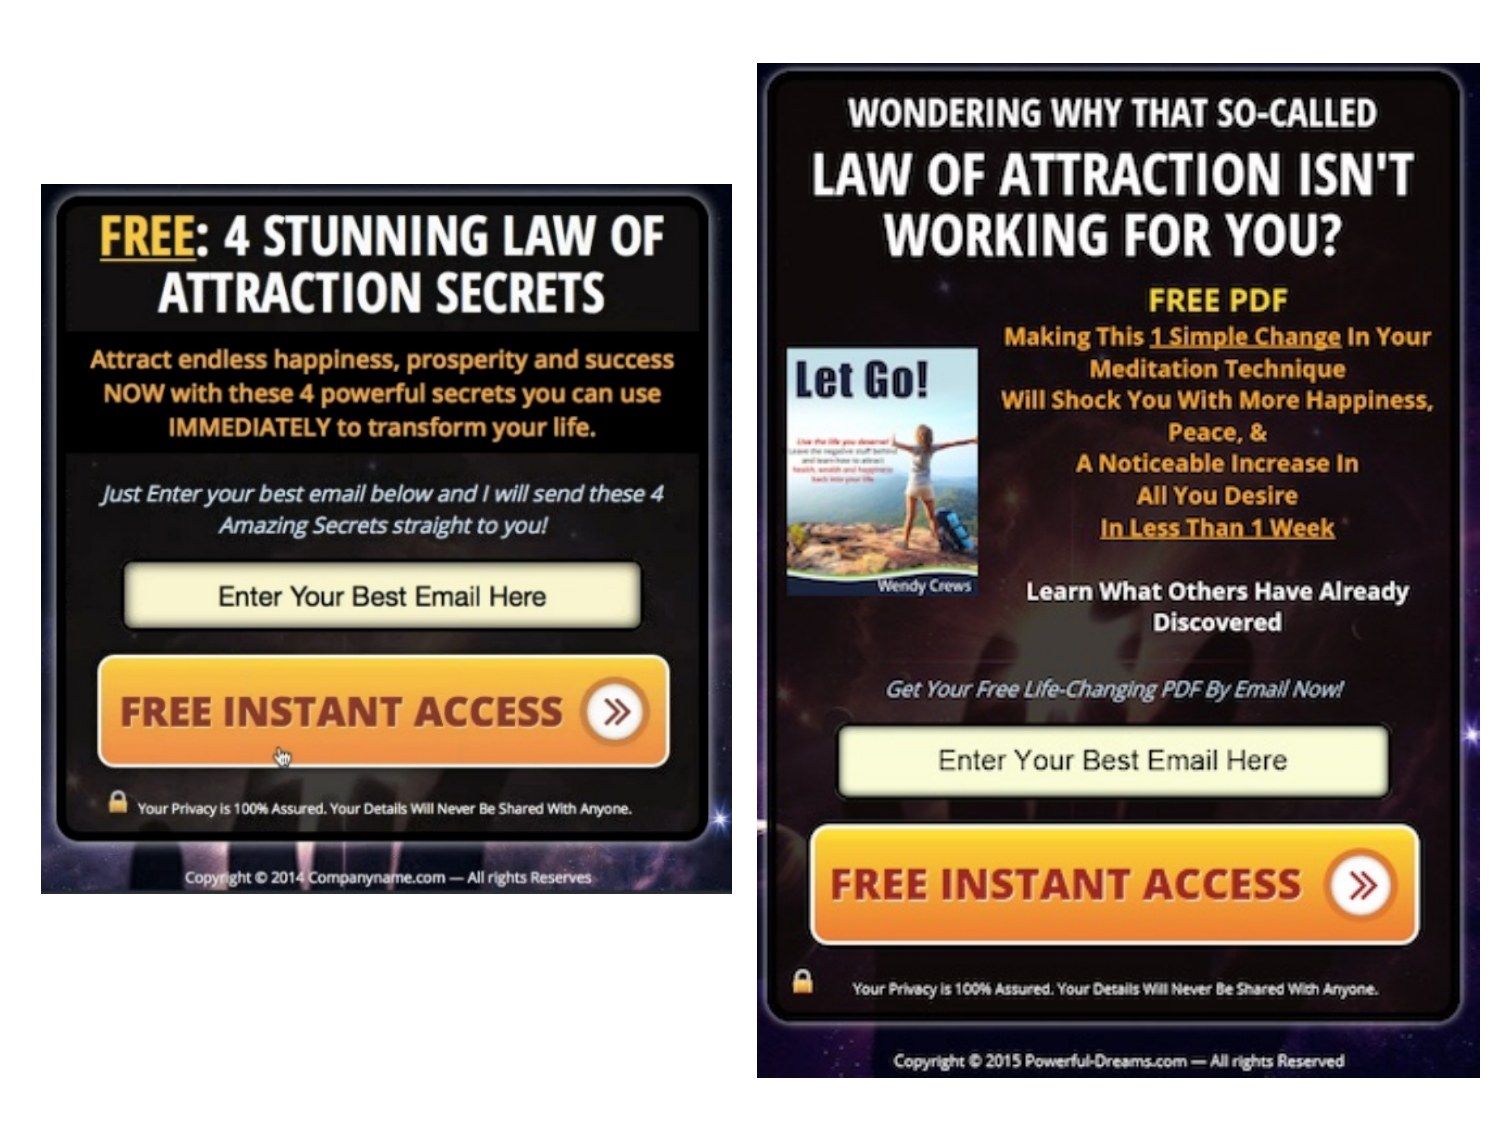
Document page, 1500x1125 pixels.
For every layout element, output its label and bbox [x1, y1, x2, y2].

list [757, 62, 1480, 1078]
picture [40, 184, 732, 895]
